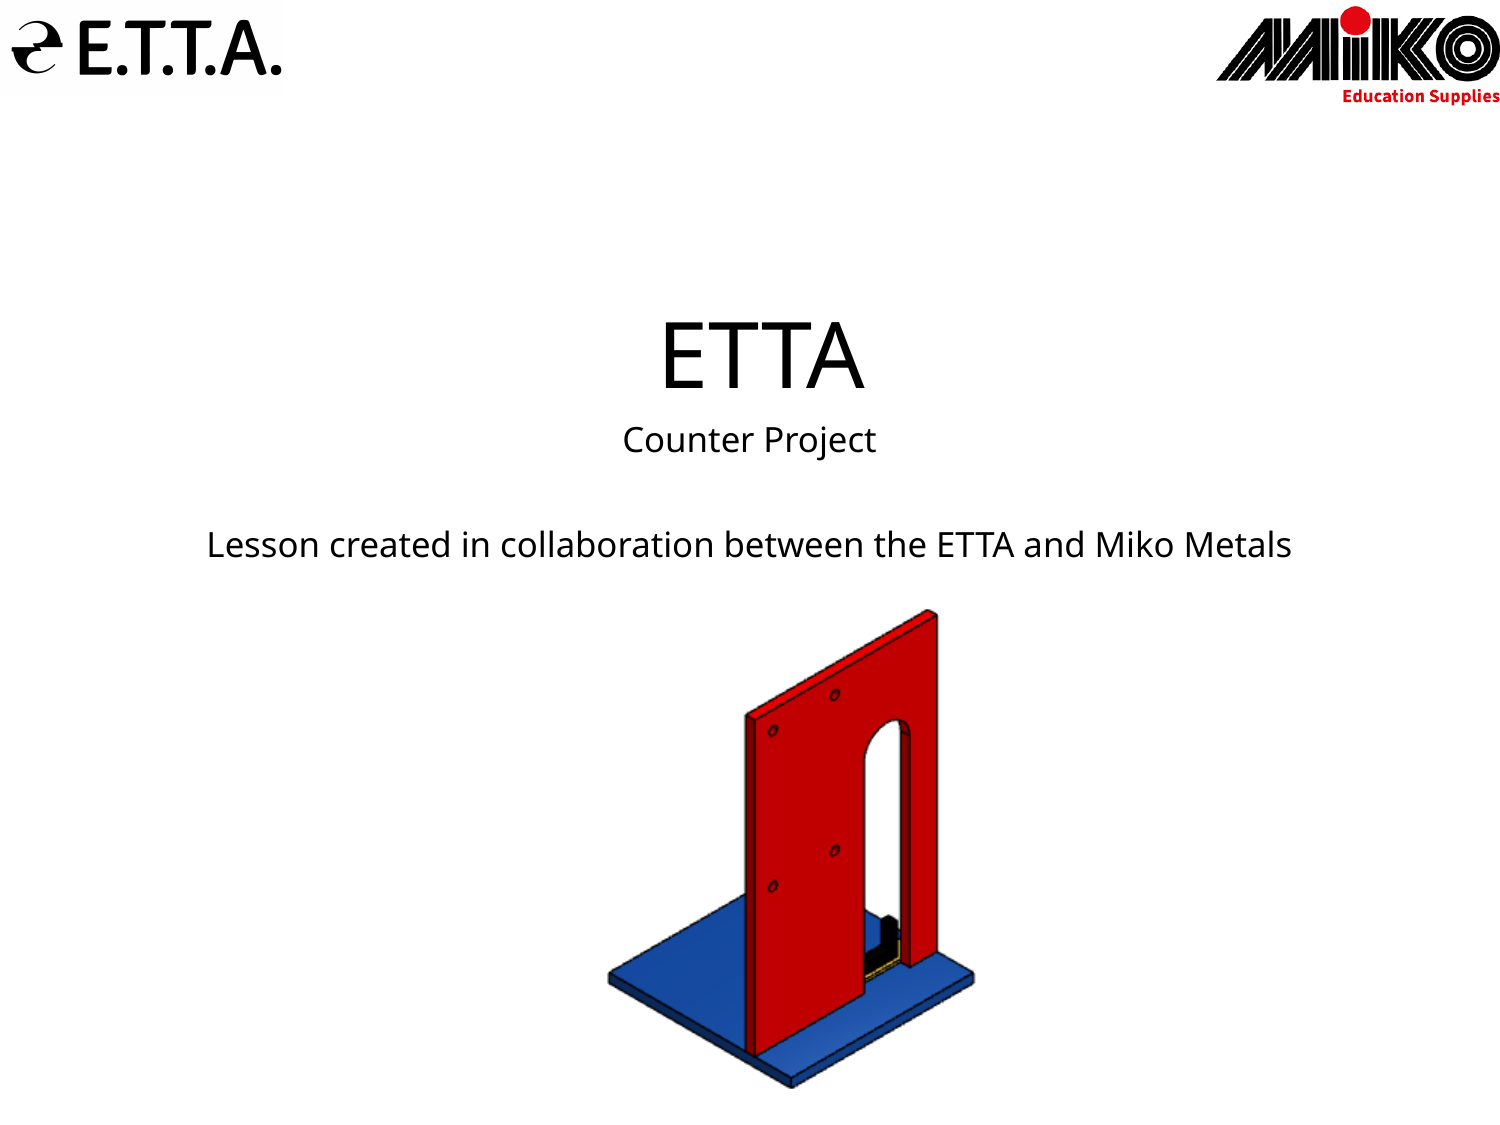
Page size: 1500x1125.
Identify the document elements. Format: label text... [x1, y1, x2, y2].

picture [0, 1, 284, 96]
picture [1216, 6, 1500, 109]
picture [584, 575, 1005, 1096]
subtitle Counter Project Lesson created in collaboration between the ETTA and Miko Metals [187, 415, 1313, 576]
title ETTA [198, 300, 1324, 416]
